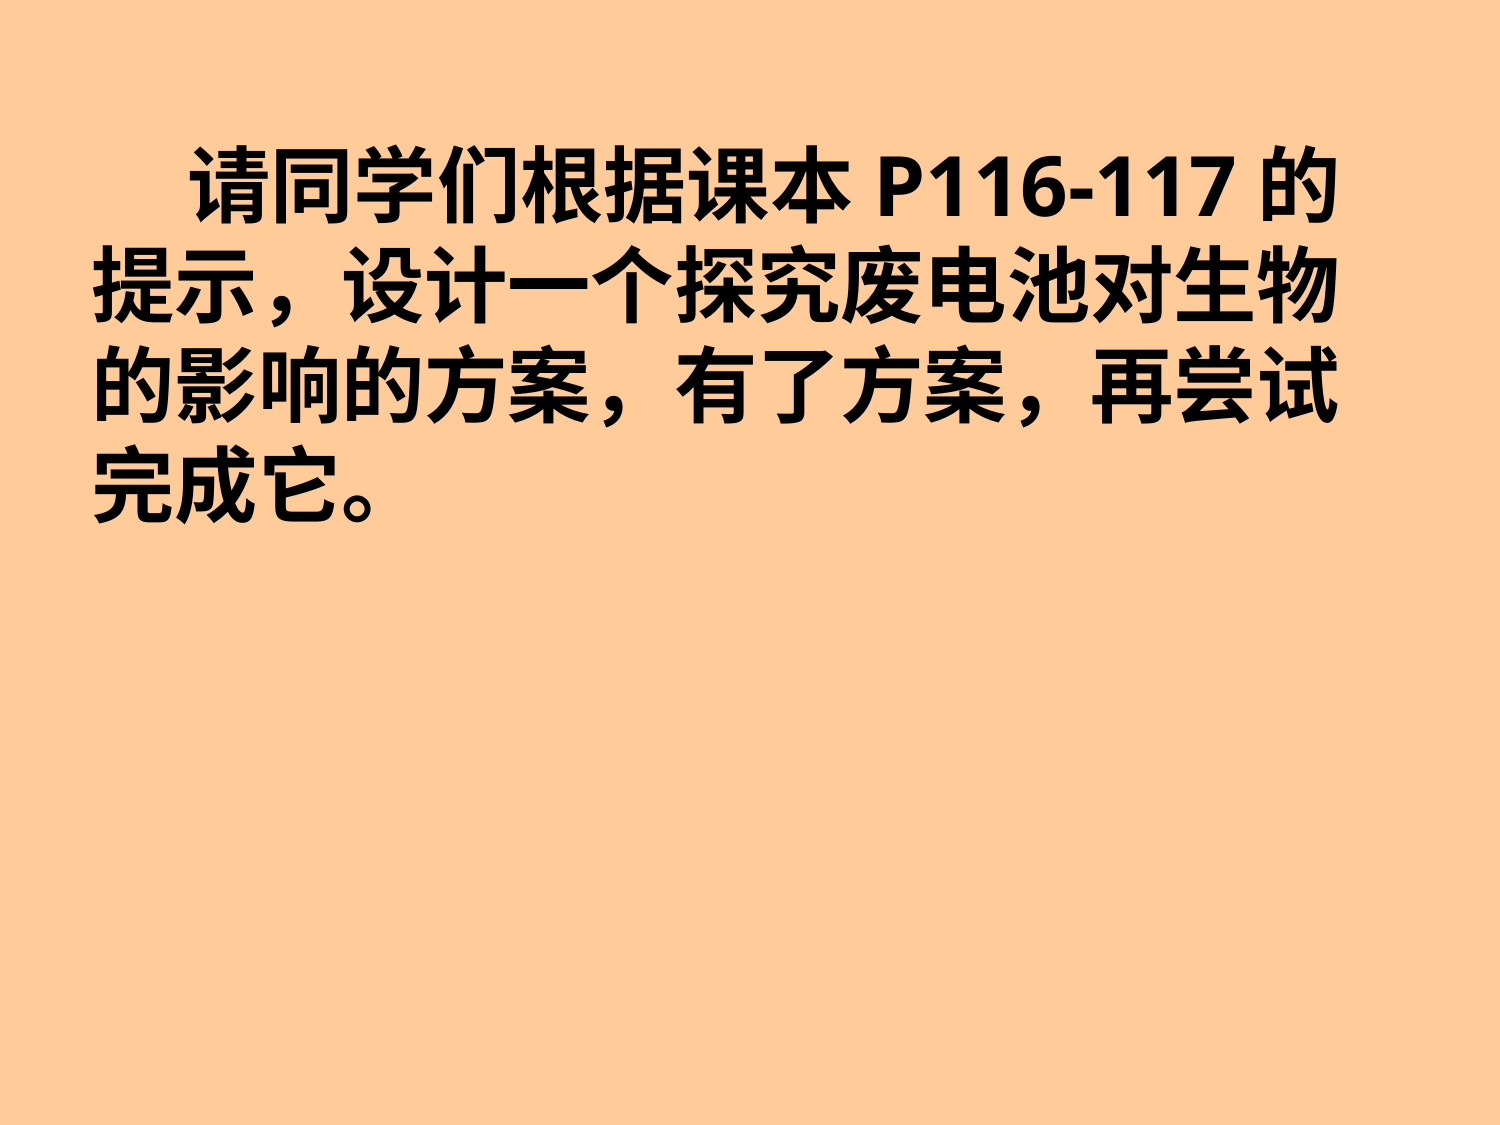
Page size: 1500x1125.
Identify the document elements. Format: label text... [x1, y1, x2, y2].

text_box 请同学们根据课本P116-117的提示，设计一个探究废电池对生物的影响的方案，有了方案，再尝试完成它。 [76, 125, 1424, 541]
